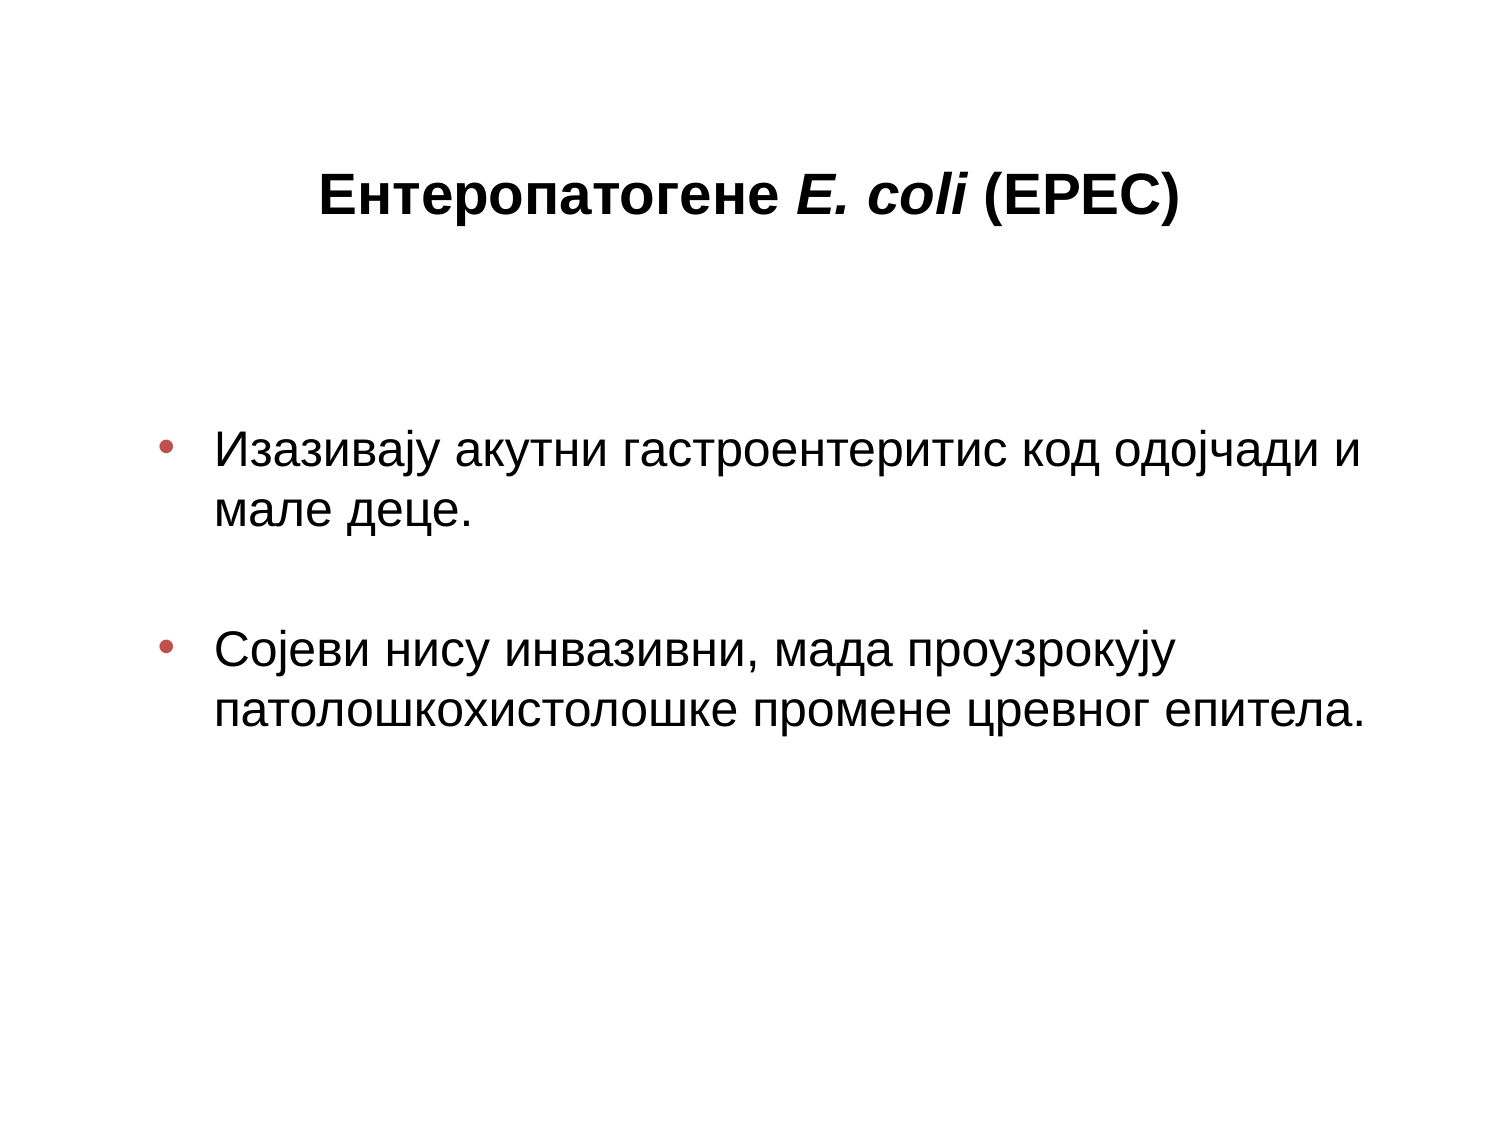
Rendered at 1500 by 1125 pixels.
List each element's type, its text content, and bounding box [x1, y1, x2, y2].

title Ентеропатогене E. coli (EPEC) [74, 125, 1426, 257]
list Изазивају акутни гастроентеритис код одојчади и мале деце. Сојеви нису инвазивни, мада проузрокују патолошкохистолошке промене цревног епитела. [142, 408, 1426, 1028]
